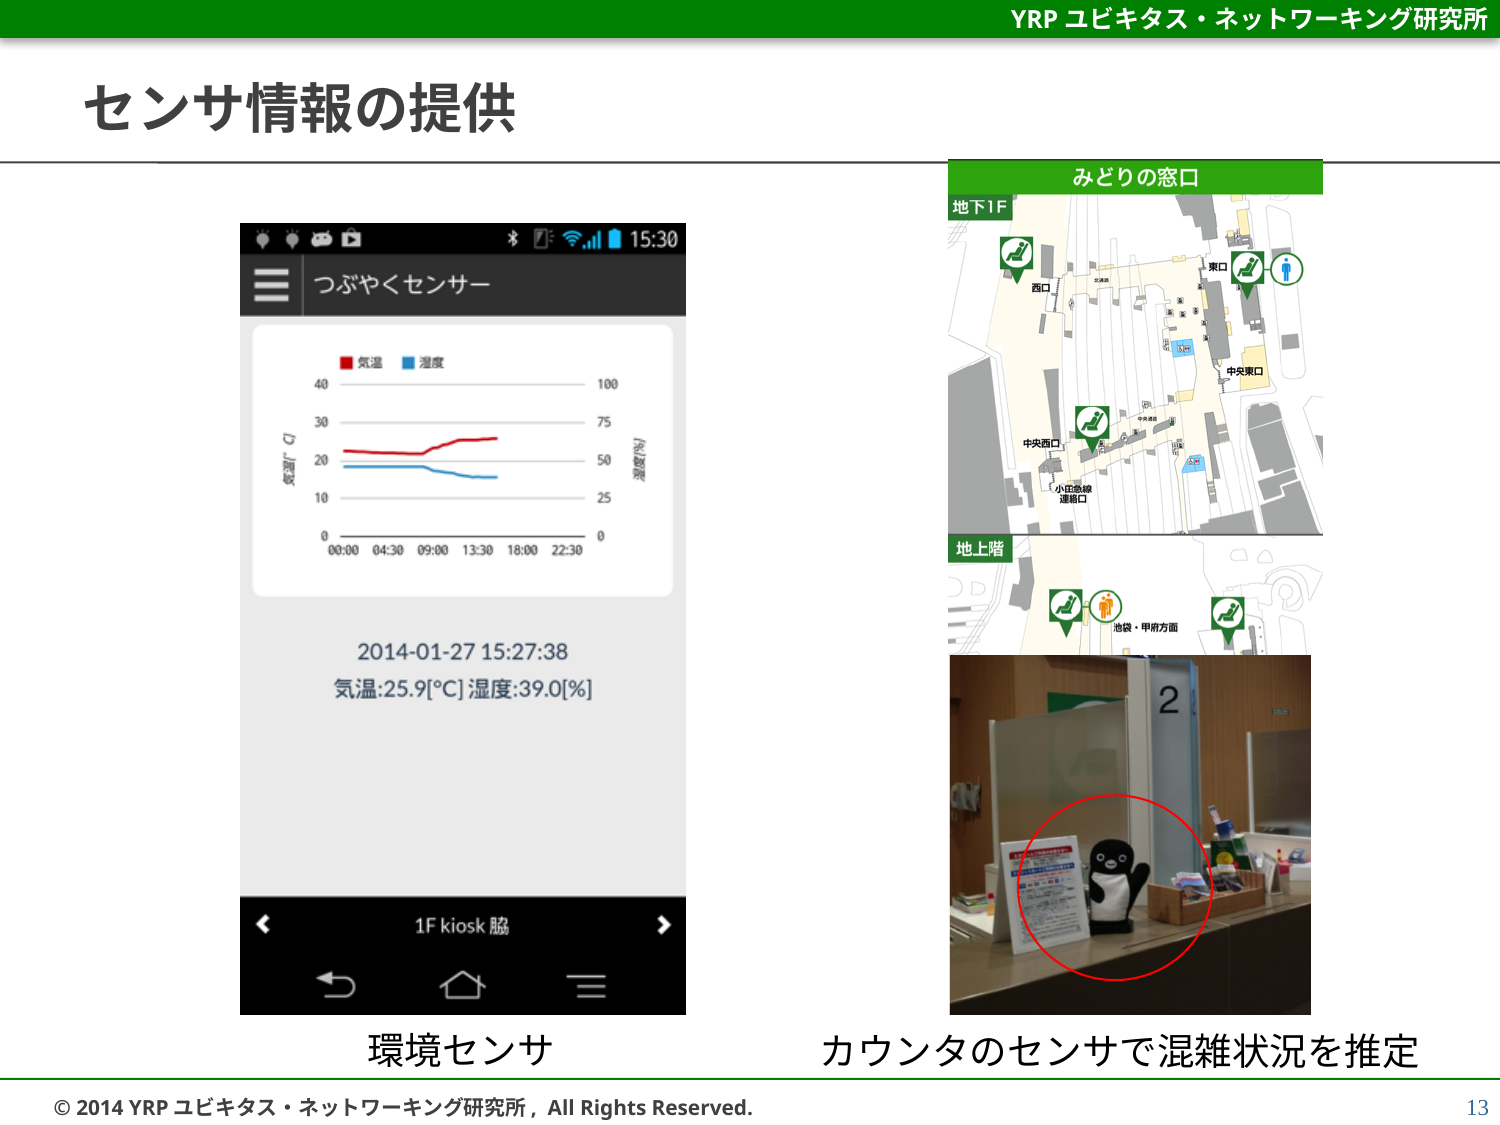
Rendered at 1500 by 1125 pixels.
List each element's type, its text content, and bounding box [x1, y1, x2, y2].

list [947, 667, 1311, 1015]
text_box 環境センサ [352, 1026, 570, 1080]
title センサ情報の提供 [82, 53, 1323, 160]
text_box カウンタのセンサで混雑状況を推定 [805, 1020, 1436, 1081]
picture [239, 222, 686, 1015]
slide_number 13 [1438, 1082, 1500, 1125]
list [947, 159, 1323, 656]
